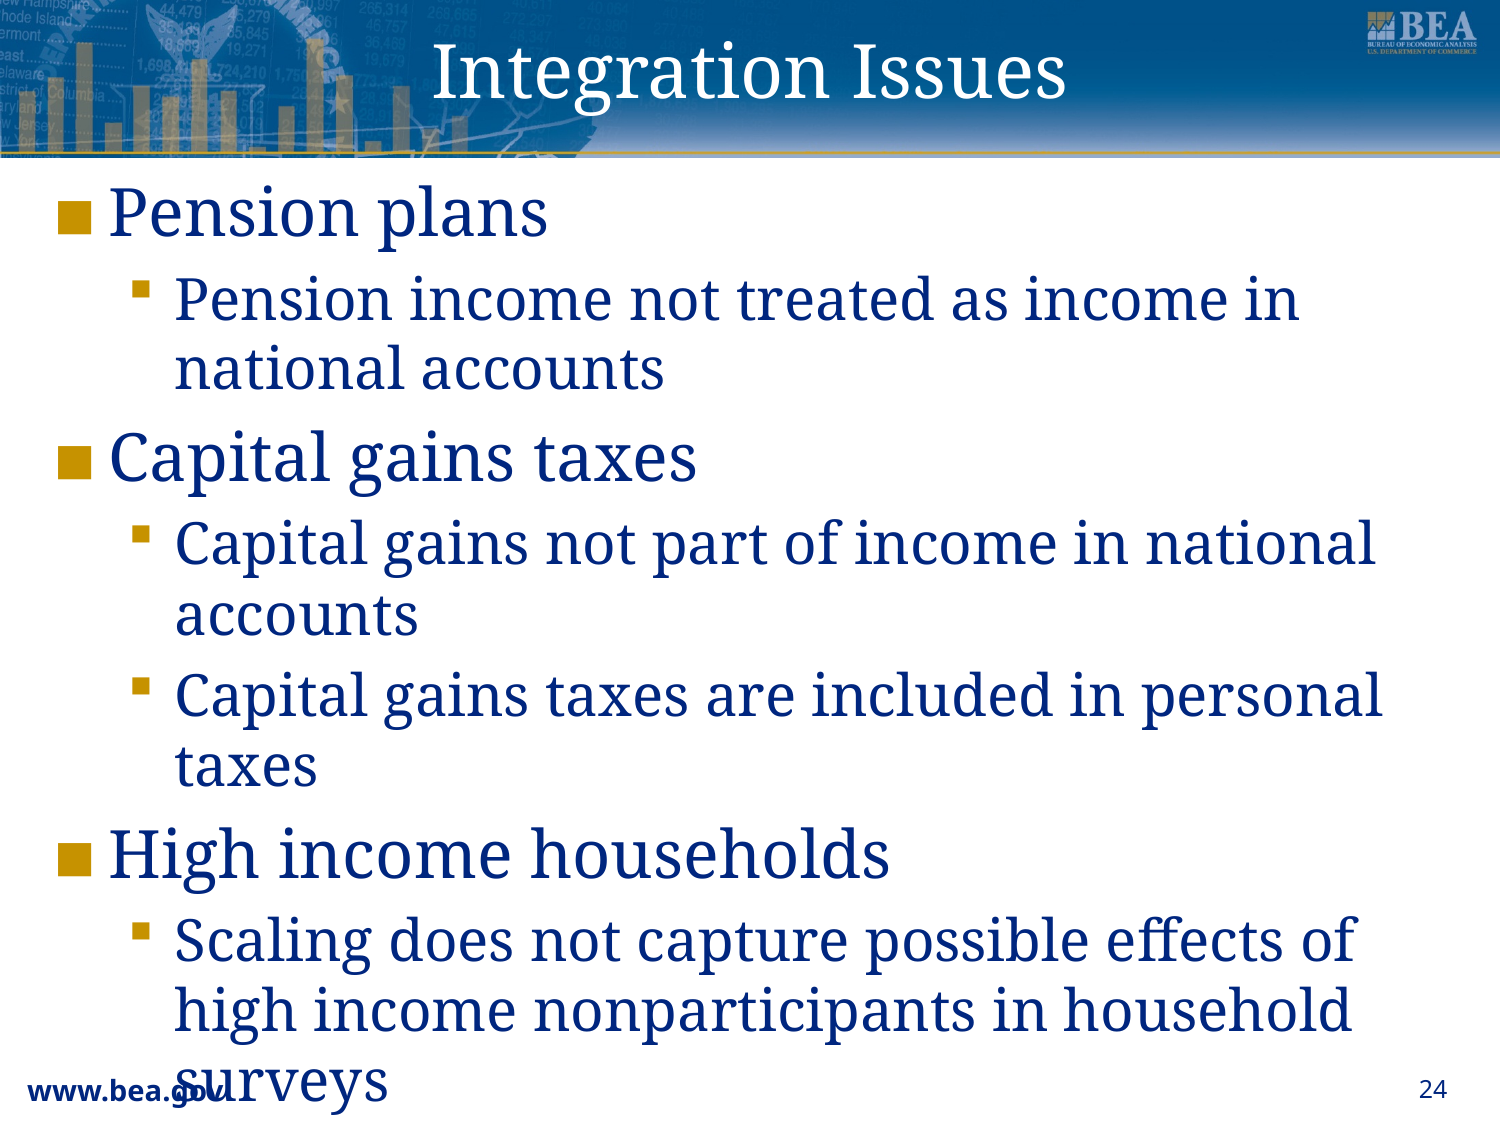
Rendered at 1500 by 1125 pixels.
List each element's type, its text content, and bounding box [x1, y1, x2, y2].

title Integration Issues [0, 0, 1500, 138]
slide_number 24 [1400, 1062, 1463, 1116]
list Pension plans Pension income not treated as income in national accounts Capital gains taxes Capital gains not part of income in national accounts Capital gains taxes are included in personal taxes High income households Scaling does not capture possible effects of high income nonparticipants in household surveys [37, 162, 1451, 1026]
picture [0, 138, 1500, 158]
